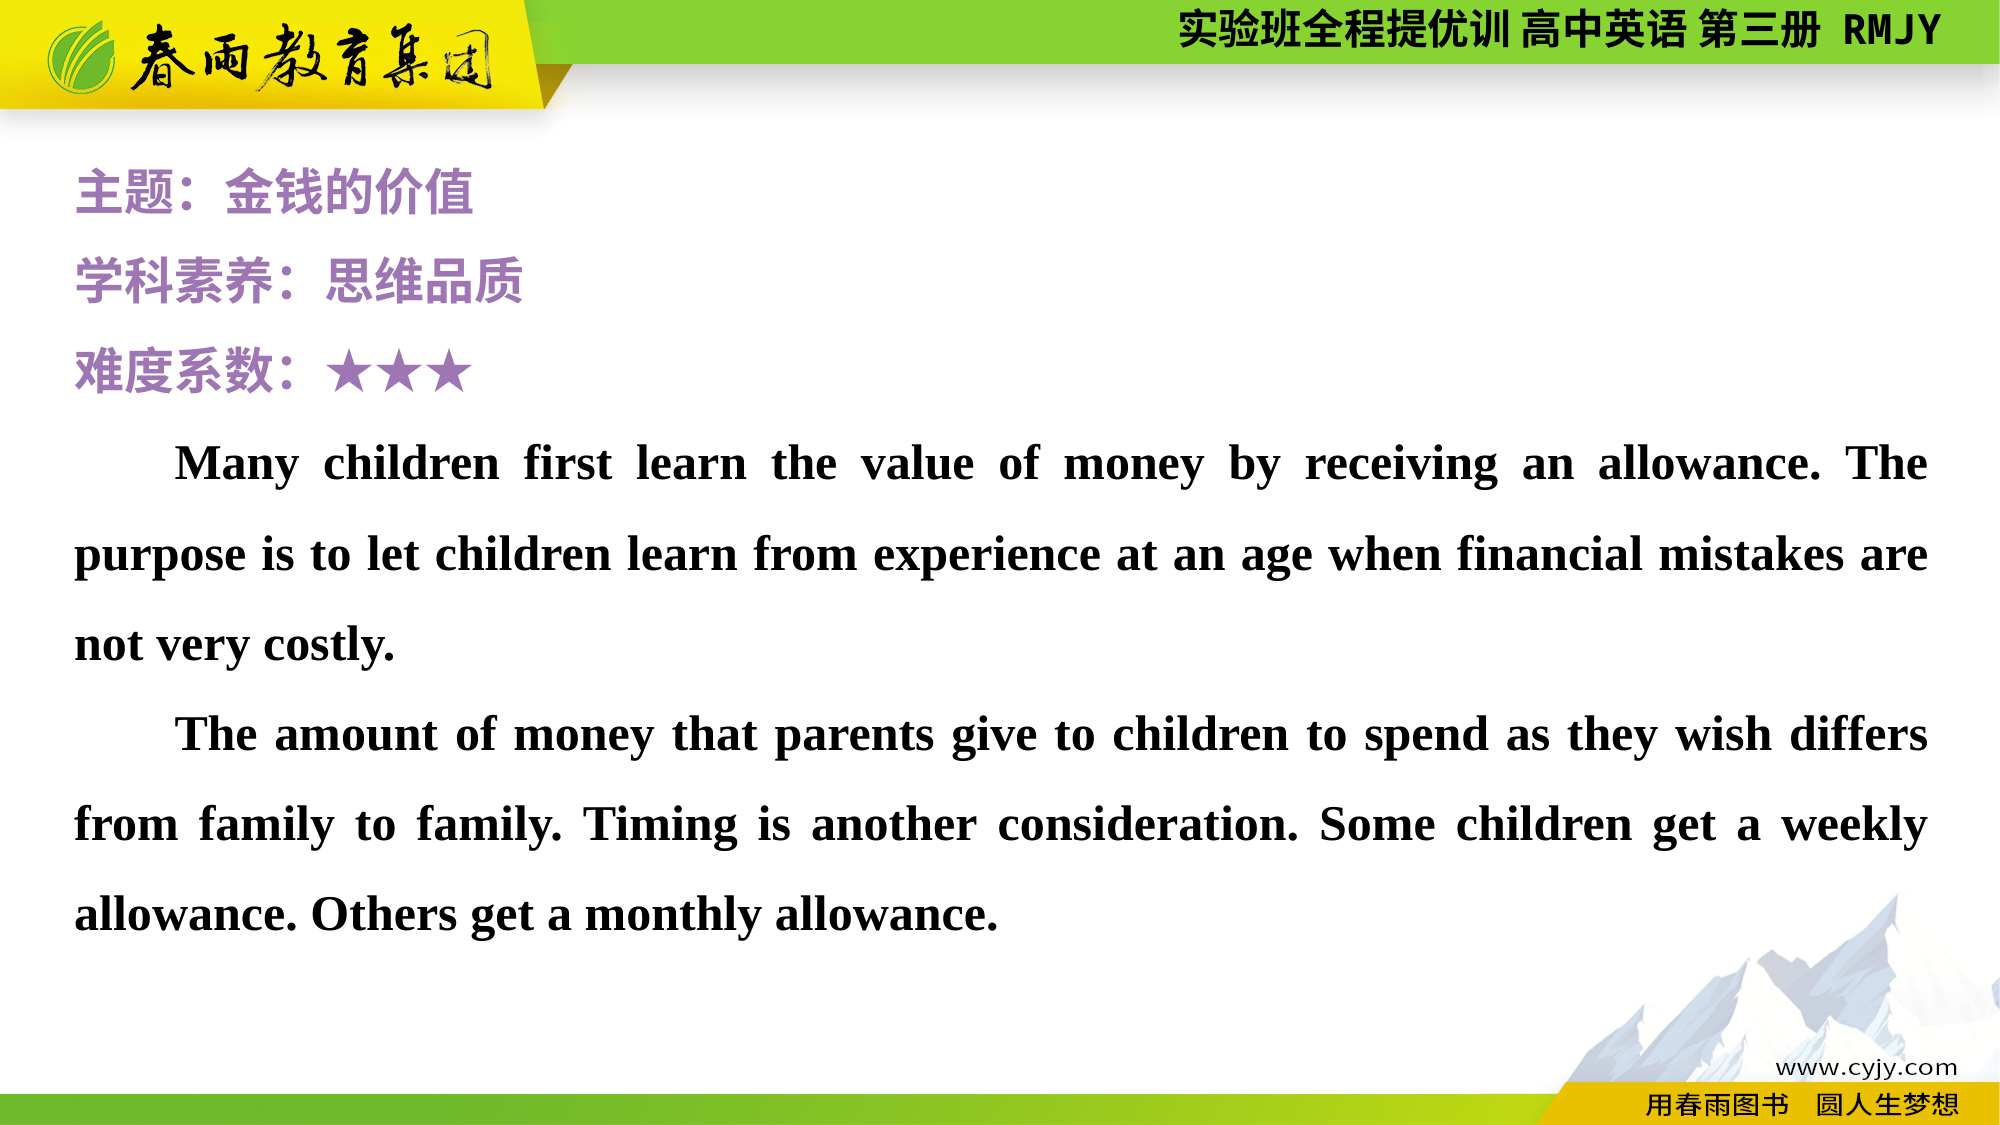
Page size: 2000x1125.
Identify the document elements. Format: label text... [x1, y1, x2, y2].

list 主题：金钱的价值 学科素养：思维品质 难度系数：★★★ Many children first learn the value of money by receiving an allowance. The purpose is to let children learn from experience at an age when financial mistakes are not very costly. The amount of money that parents give to children to spend as they wish differs from family to family. Timing is another consideration. Some children get a weekly allowance. Others get a monthly allowance. [59, 122, 1944, 991]
picture [0, 0, 2000, 1125]
